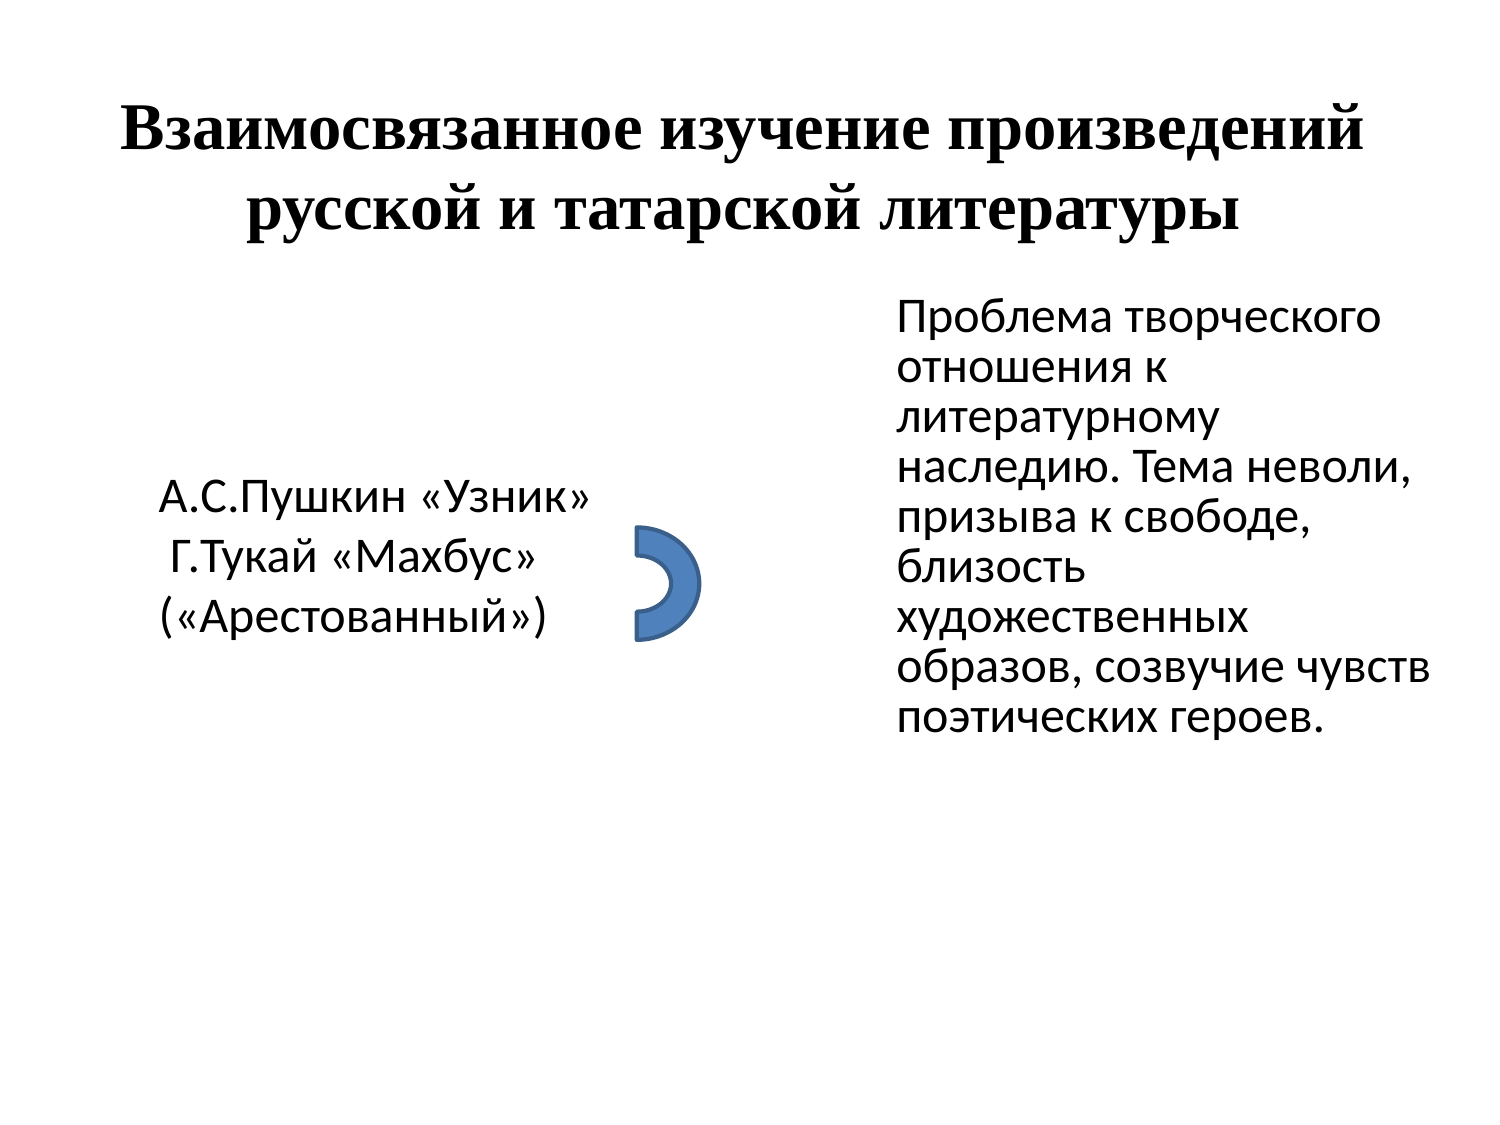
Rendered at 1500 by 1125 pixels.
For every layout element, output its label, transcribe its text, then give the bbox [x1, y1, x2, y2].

title Взаимосвязанное изучение произведений русской и татарской литературы [87, 50, 1400, 275]
table_header А.С.Пушкин «Узник» Г.Тукай «Махбус» («Арестованный») [144, 287, 881, 1034]
table_header Проблема творческого отношения к литературному наследию. Тема неволи, призыва к свободе, близость художественных образов, созвучие чувств поэтических героев. [881, 287, 1456, 1034]
text_box [634, 525, 702, 642]
